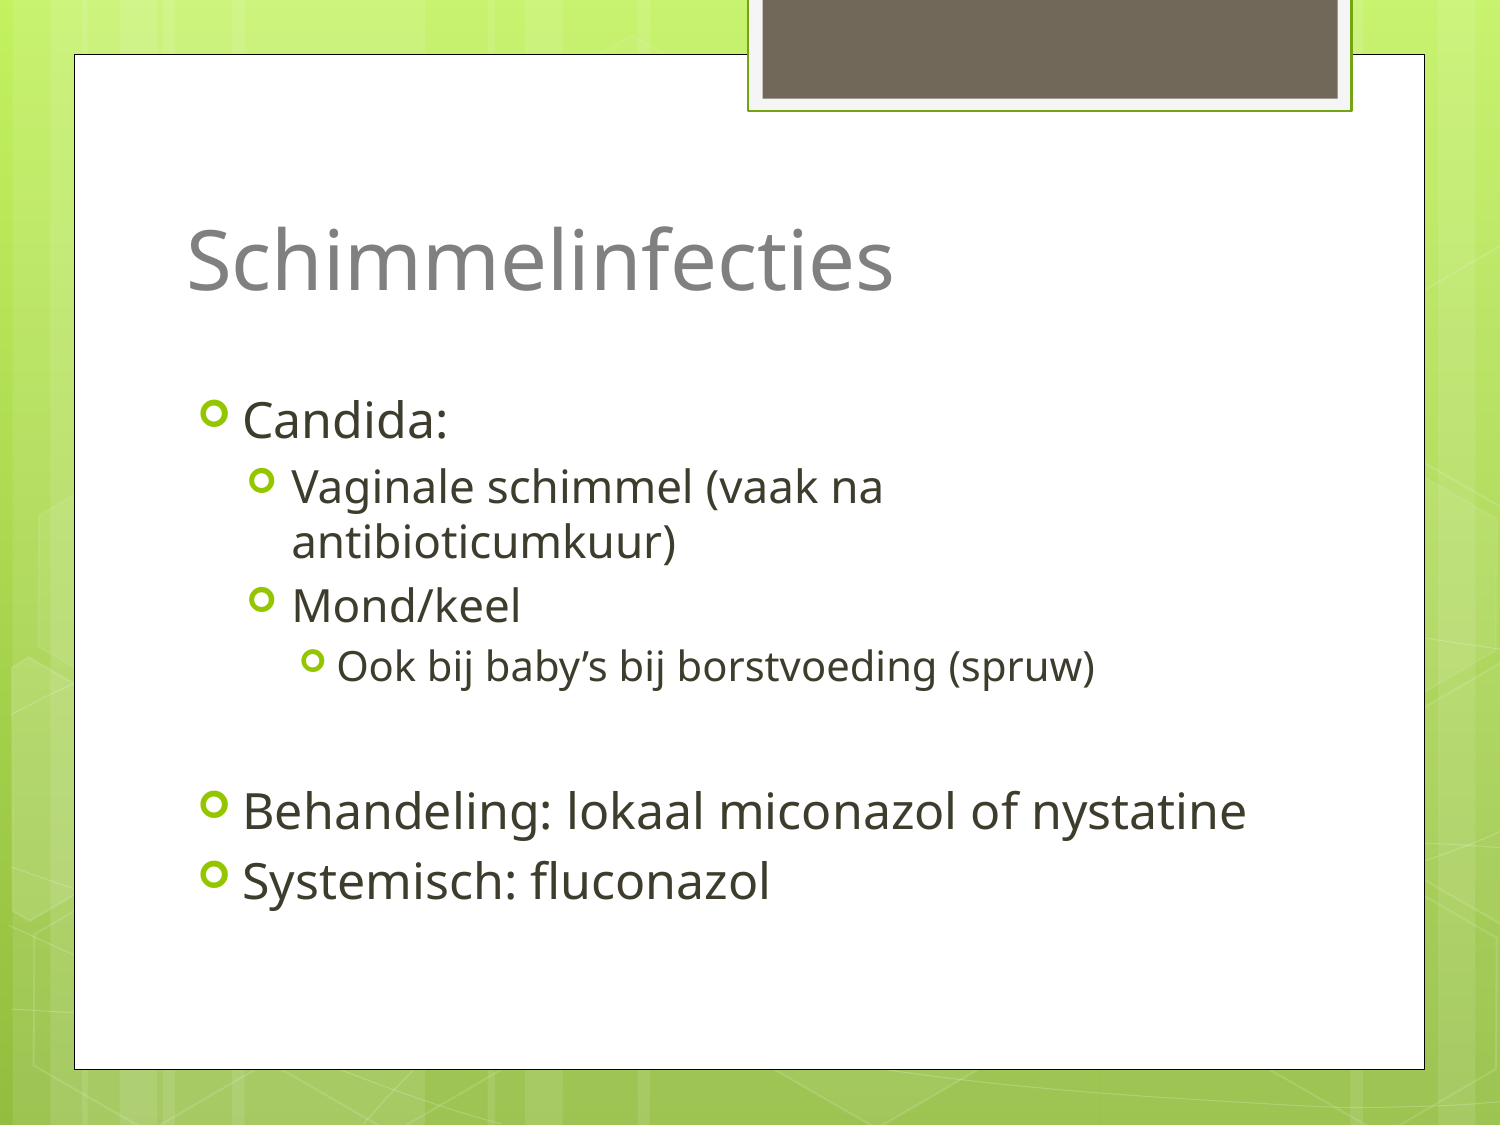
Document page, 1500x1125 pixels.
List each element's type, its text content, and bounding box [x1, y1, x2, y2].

list Candida: Vaginale schimmel (vaak na antibioticumkuur) Mond/keel Ook bij baby’s bij borstvoeding (spruw) Behandeling: lokaal miconazol of nystatine Systemisch: fluconazol [171, 381, 1283, 957]
title Schimmelinfecties [171, 168, 1324, 315]
